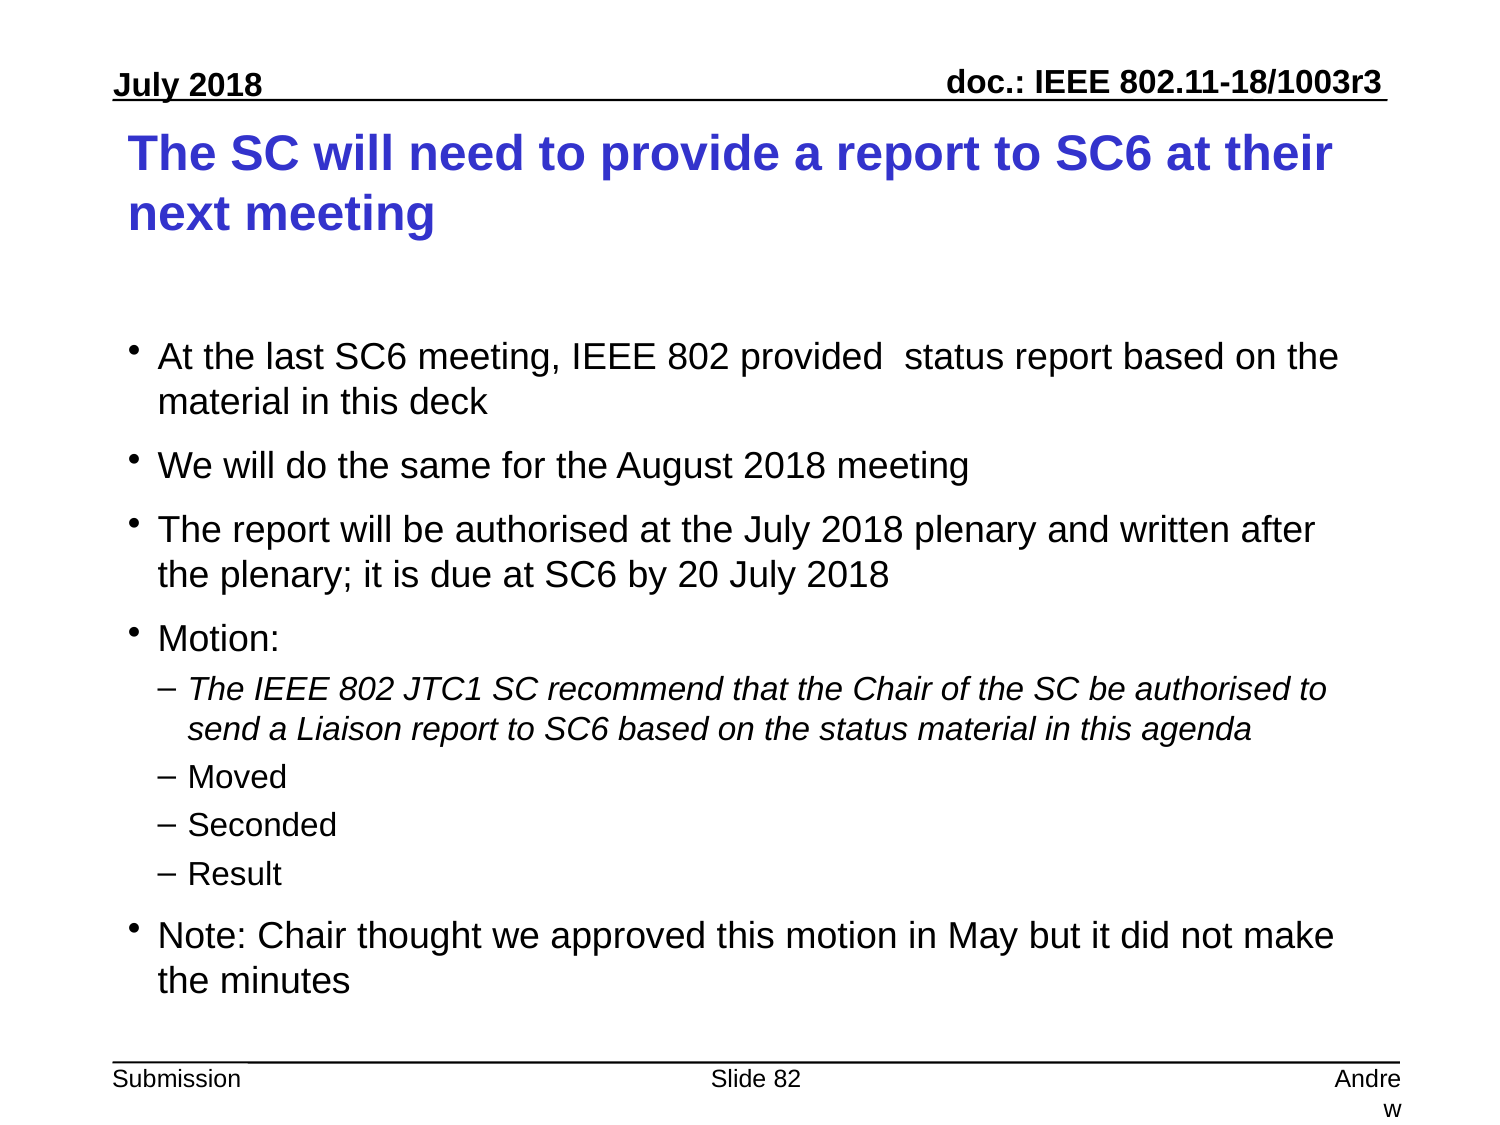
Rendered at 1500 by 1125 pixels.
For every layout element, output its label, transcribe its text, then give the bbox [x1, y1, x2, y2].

list At the last SC6 meeting, IEEE 802 provided status report based on the material in this deck We will do the same for the August 2018 meeting The report will be authorised at the July 2018 plenary and written after the plenary; it is due at SC6 by 20 July 2018 Motion: The IEEE 802 JTC1 SC recommend that the Chair of the SC be authorised to send a Liaison report to SC6 based on the status material in this agenda Moved Seconded Result Note: Chair thought we approved this motion in May but it did not make the minutes [112, 324, 1388, 1000]
slide_number Slide 82 [709, 1061, 803, 1093]
footer Andrew Myles, Cisco [1320, 1061, 1402, 1093]
title The SC will need to provide a report to SC6 at their next meeting [112, 112, 1388, 288]
